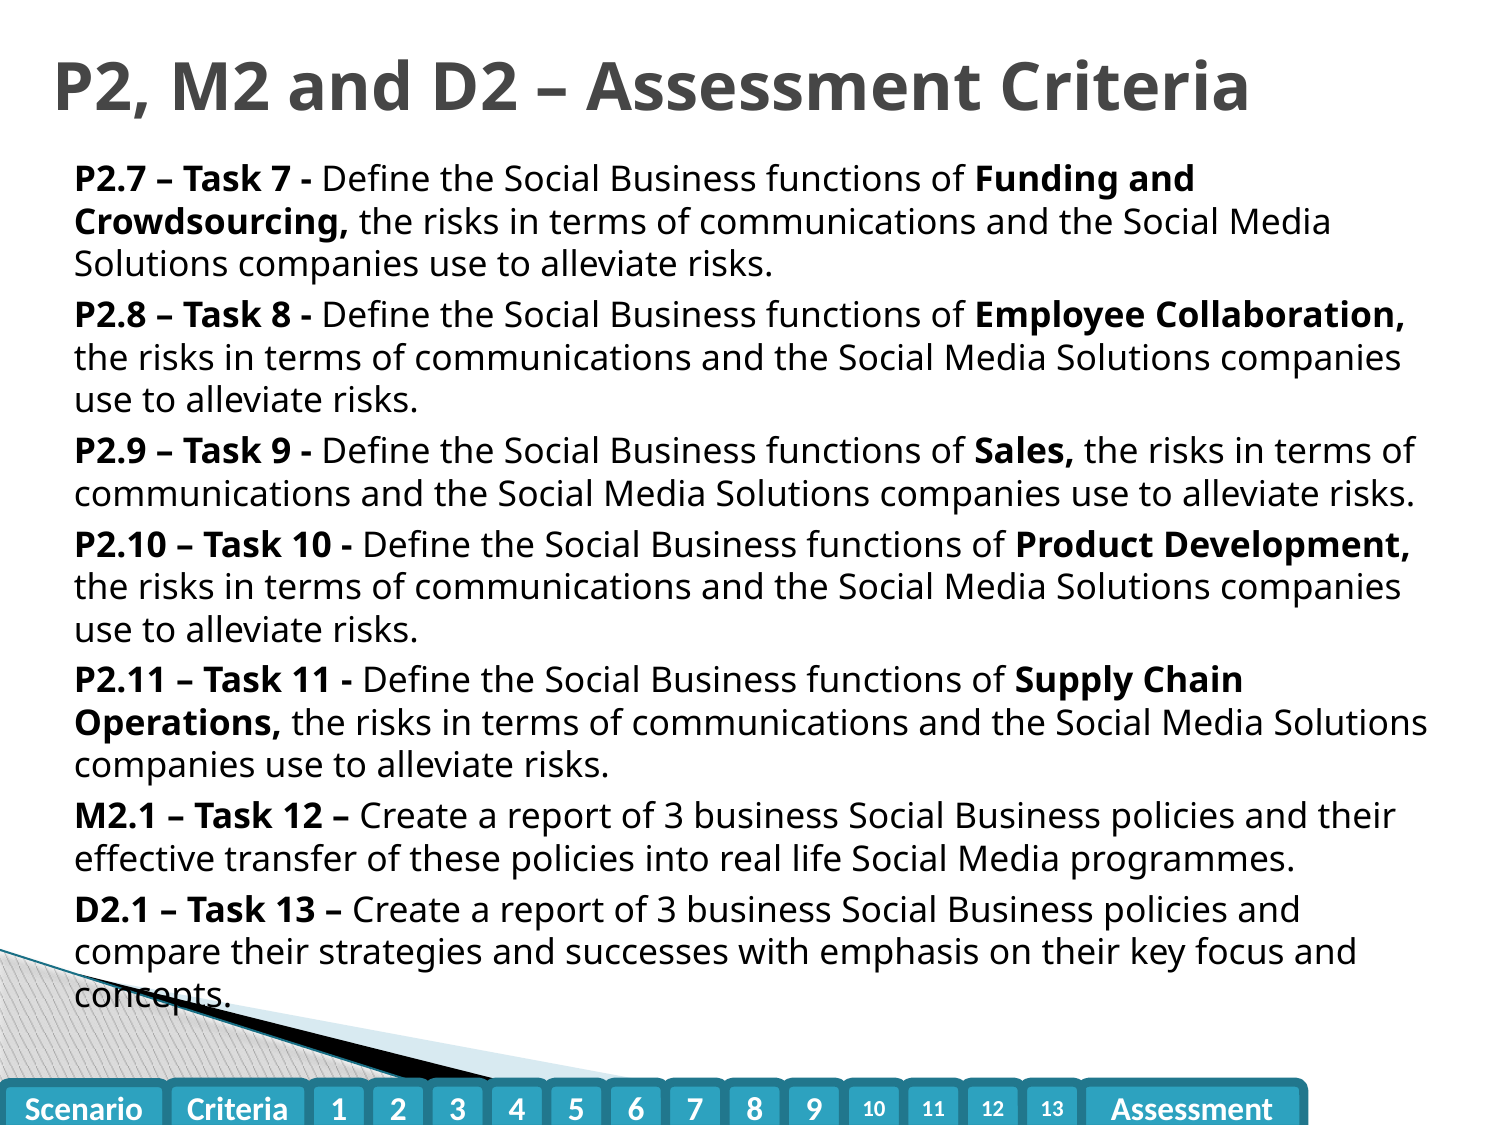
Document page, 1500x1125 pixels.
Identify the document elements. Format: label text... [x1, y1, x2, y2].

title P2, M2 and D2 – Assessment Criteria [37, 19, 1471, 149]
list P2.7 – Task 7 - Define the Social Business functions of Funding and Crowdsourcing, the risks in terms of communications and the Social Media Solutions companies use to alleviate risks. P2.8 – Task 8 - Define the Social Business functions of Employee Collaboration, the risks in terms of communications and the Social Media Solutions companies use to alleviate risks. P2.9 – Task 9 - Define the Social Business functions of Sales, the risks in terms of communications and the Social Media Solutions companies use to alleviate risks. P2.10 – Task 10 - Define the Social Business functions of Product Development, the risks in terms of communications and the Social Media Solutions companies use to alleviate risks. P2.11 – Task 11 - Define the Social Business functions of Supply Chain Operations, the risks in terms of communications and the Social Media Solutions companies use to alleviate risks. M2.1 – Task 12 – Create a report of 3 business Social Business policies and their effective transfer of these policies into real life Social Media programmes. D2.1 – Task 13 – Create a report of 3 business Social Business policies and compare their strategies and successes with emphasis on their key focus and concepts. [41, 149, 1471, 1059]
